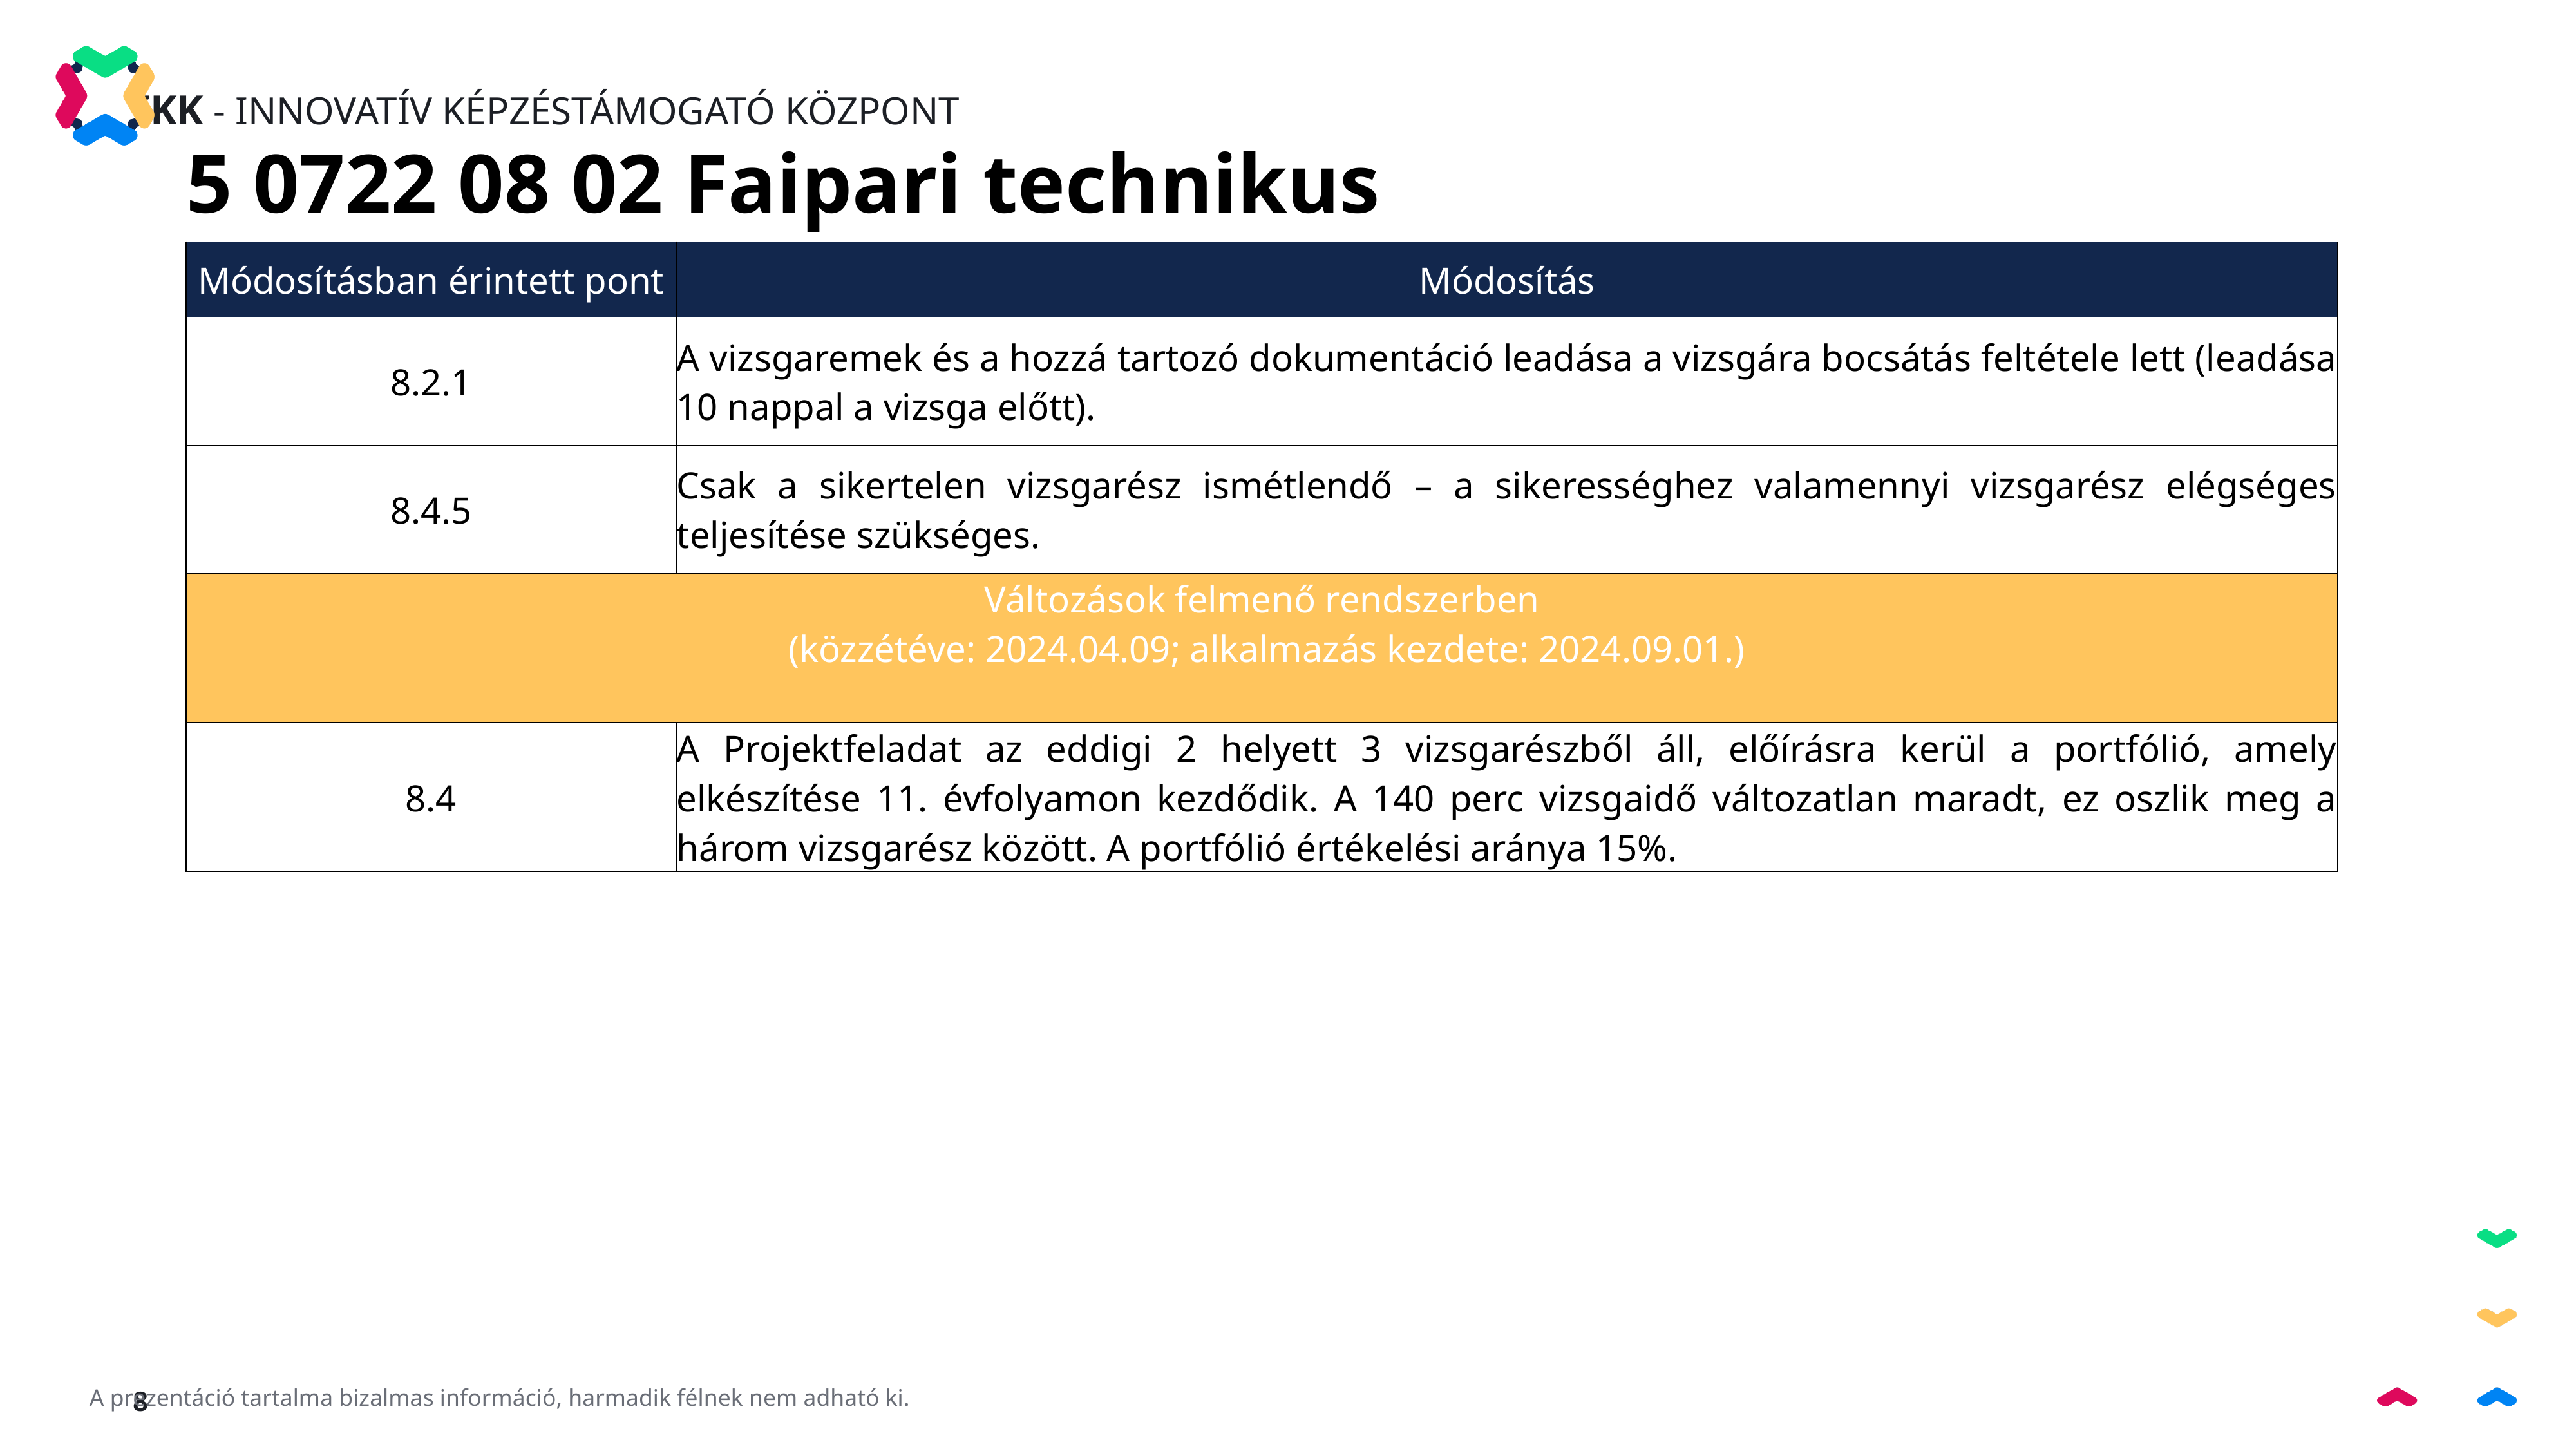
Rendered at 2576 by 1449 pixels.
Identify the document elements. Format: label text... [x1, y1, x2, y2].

table_cell 8.4 [187, 723, 676, 871]
table_header Módosítás [677, 242, 2337, 317]
table_cell Változások felmenő rendszerben (közzétéve: 2024.04.09; alkalmazás kezdete: 2024.09.01.) [187, 574, 2337, 722]
table_cell Csak a sikertelen vizsgarész ismétlendő – a sikerességhez valamennyi vizsgarész elégséges teljesítése szükséges. [677, 446, 2337, 573]
picture [2377, 1229, 2517, 1406]
table_cell A Projektfeladat az eddigi 2 helyett 3 vizsgarészből áll, előírásra kerül a portfólió, amely elkészítése 11. évfolyamon kezdődik. A 140 perc vizsgaidő változatlan maradt, ez oszlik meg a három vizsgarész között. A portfólió értékelési aránya 15%. [677, 723, 2337, 871]
table_cell A vizsgaremek és a hozzá tartozó dokumentáció leadása a vizsgára bocsátás feltétele lett (leadása 10 nappal a vizsga előtt). [677, 317, 2337, 445]
picture [55, 46, 155, 146]
table_cell 8.2.1 [187, 317, 676, 445]
list 5 0722 08 02 Faipari technikus [186, 132, 2338, 242]
table_header Módosításban érintett pont [187, 242, 676, 317]
table_cell 8.4.5 [187, 446, 676, 573]
